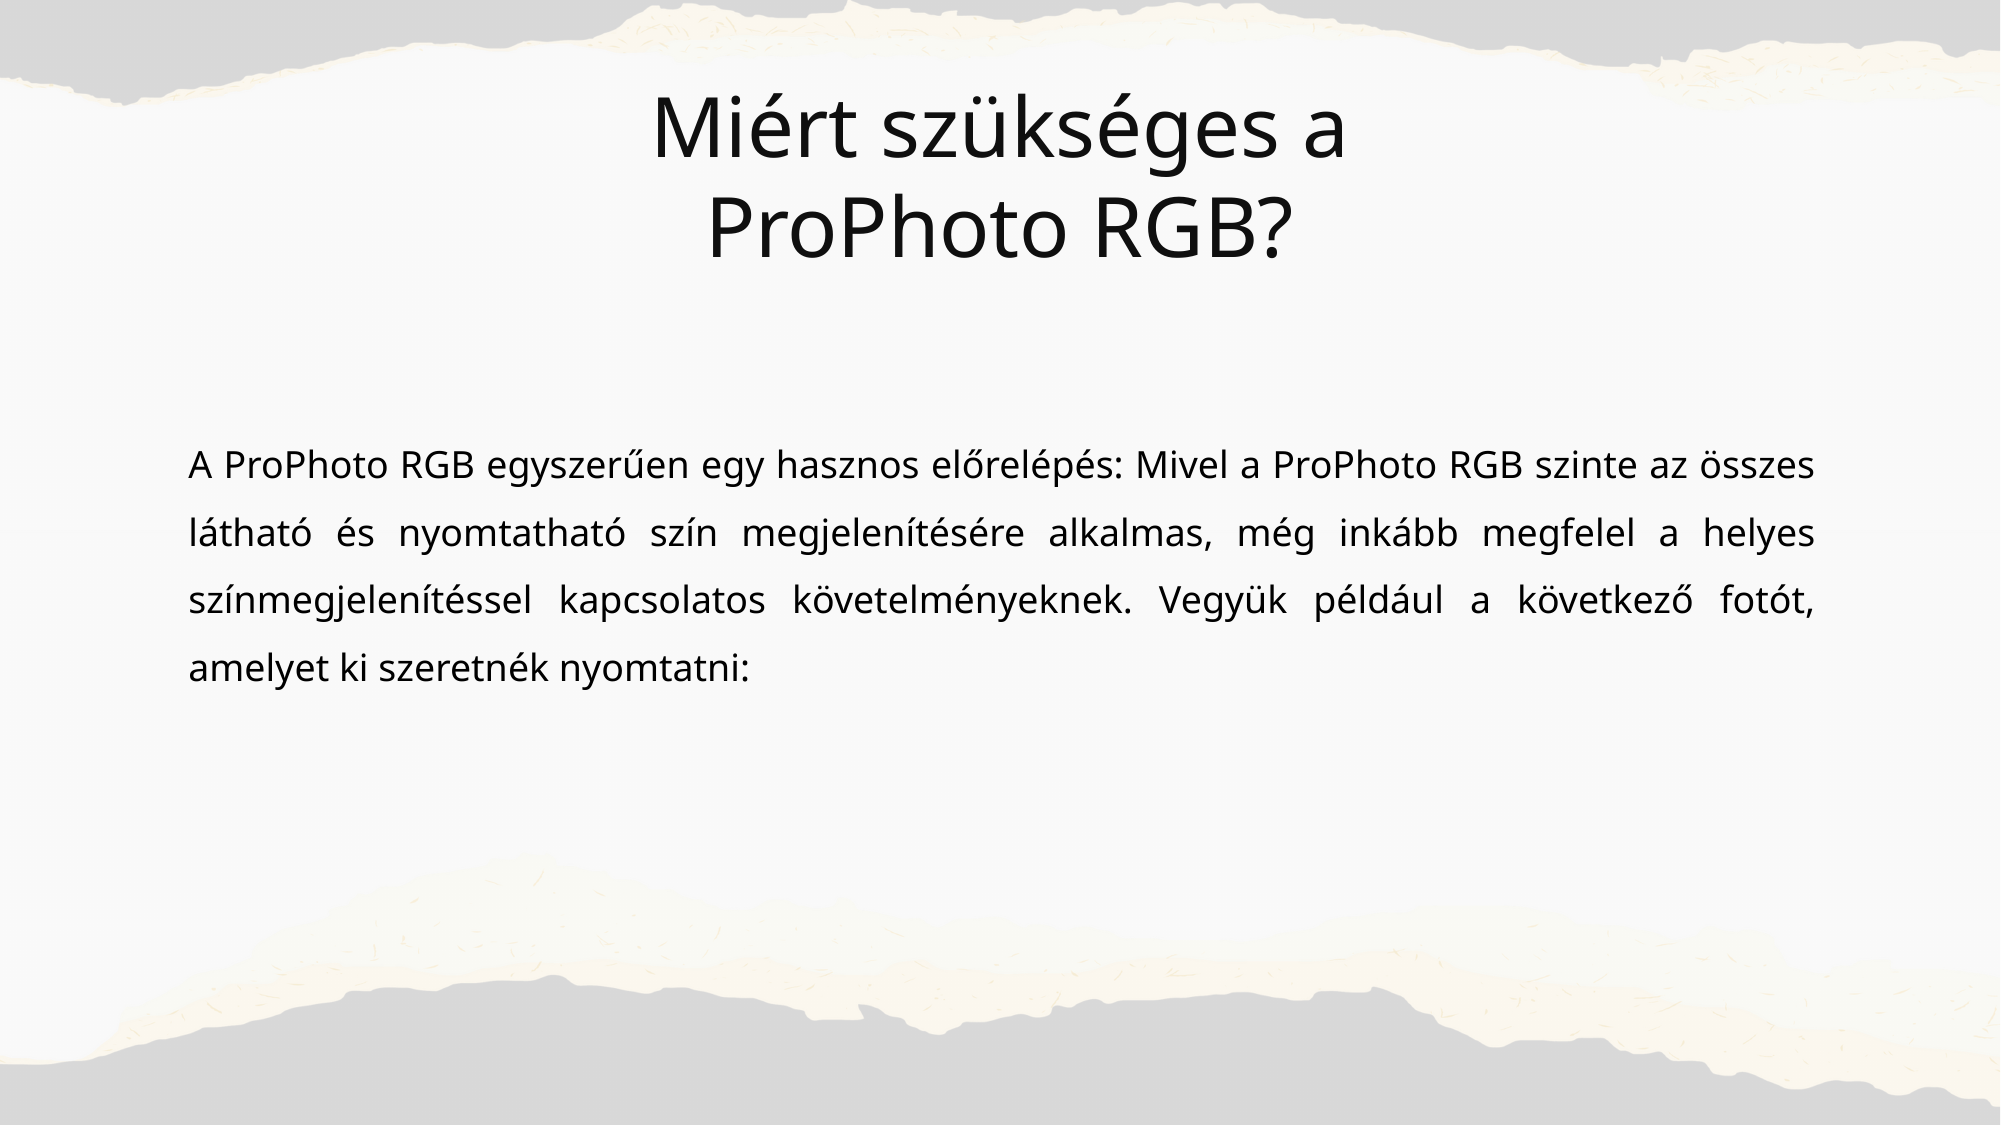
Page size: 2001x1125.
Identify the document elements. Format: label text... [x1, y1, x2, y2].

picture [0, 0, 2001, 1125]
text_box Miért szükséges a ProPhoto RGB? [499, 66, 1501, 282]
text_box A ProPhoto RGB egyszerűen egy hasznos előrelépés: Mivel a ProPhoto RGB szinte az összes látható és nyomtatható szín megjelenítésére alkalmas, még inkább megfelel a helyes színmegjelenítéssel kapcsolatos követelményeknek. Vegyük például a következő fotót, amelyet ki szeretnék nyomtatni: [173, 411, 1832, 697]
